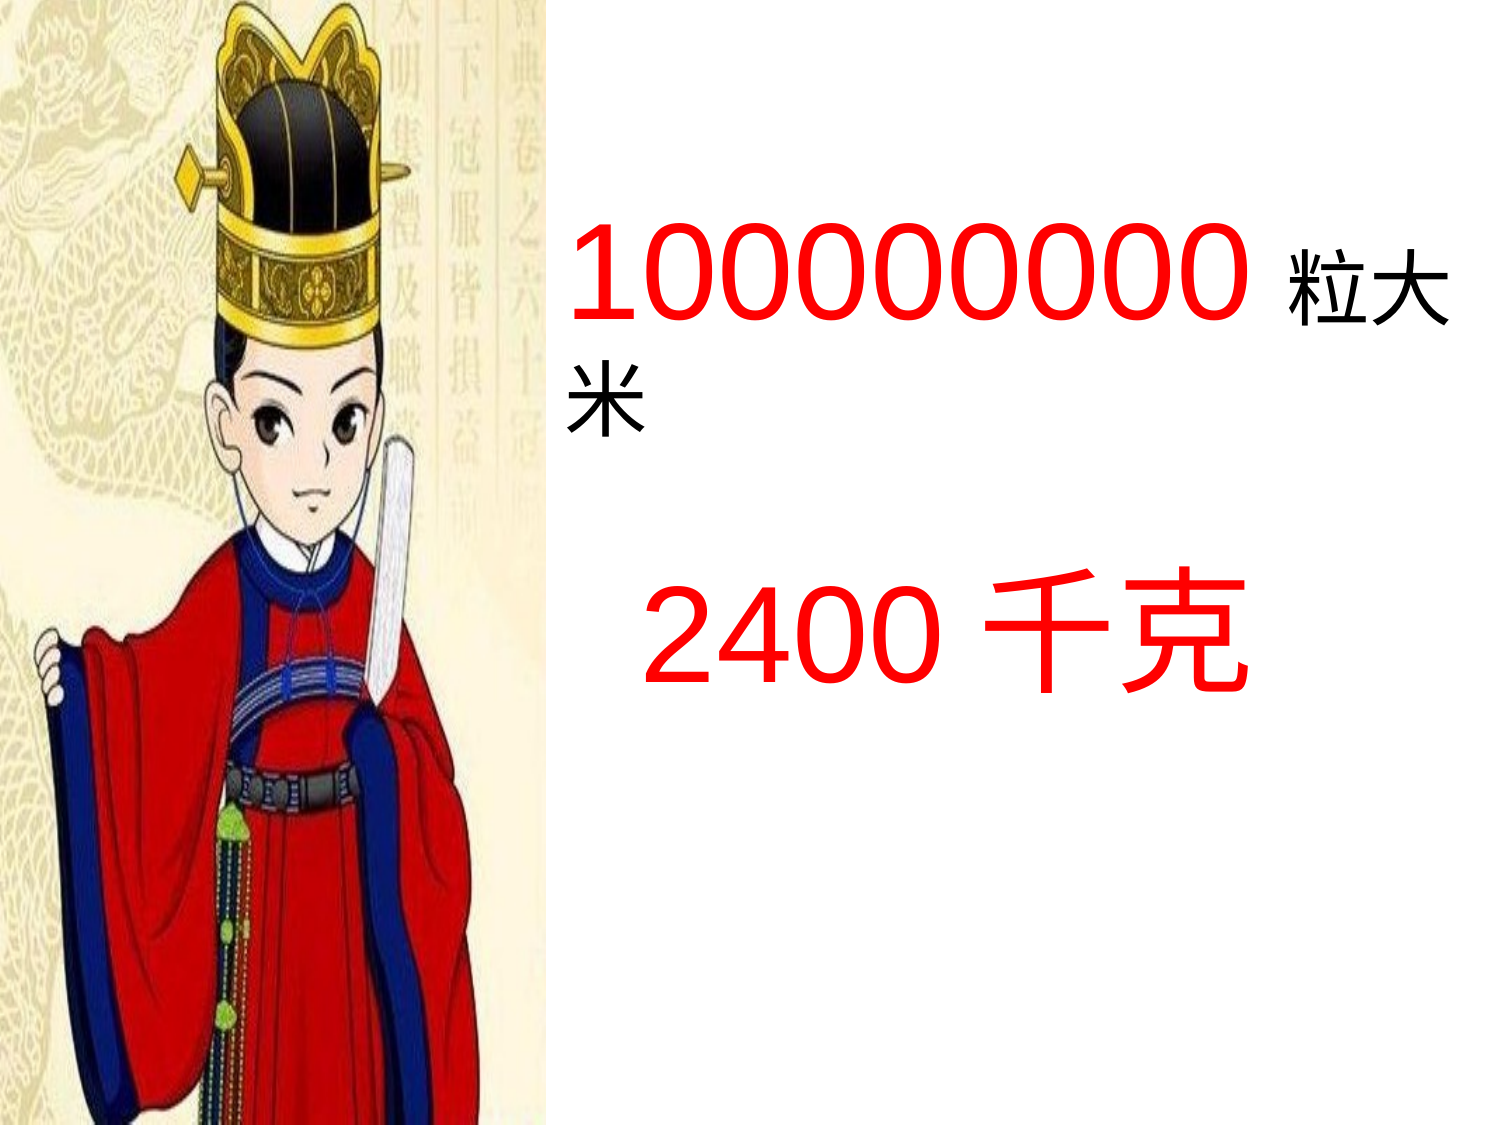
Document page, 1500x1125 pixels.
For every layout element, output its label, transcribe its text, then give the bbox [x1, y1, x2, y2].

text_box 2400千克 [624, 537, 1300, 718]
text_box 100000000粒大米 [549, 174, 1500, 455]
picture [0, 0, 546, 1125]
